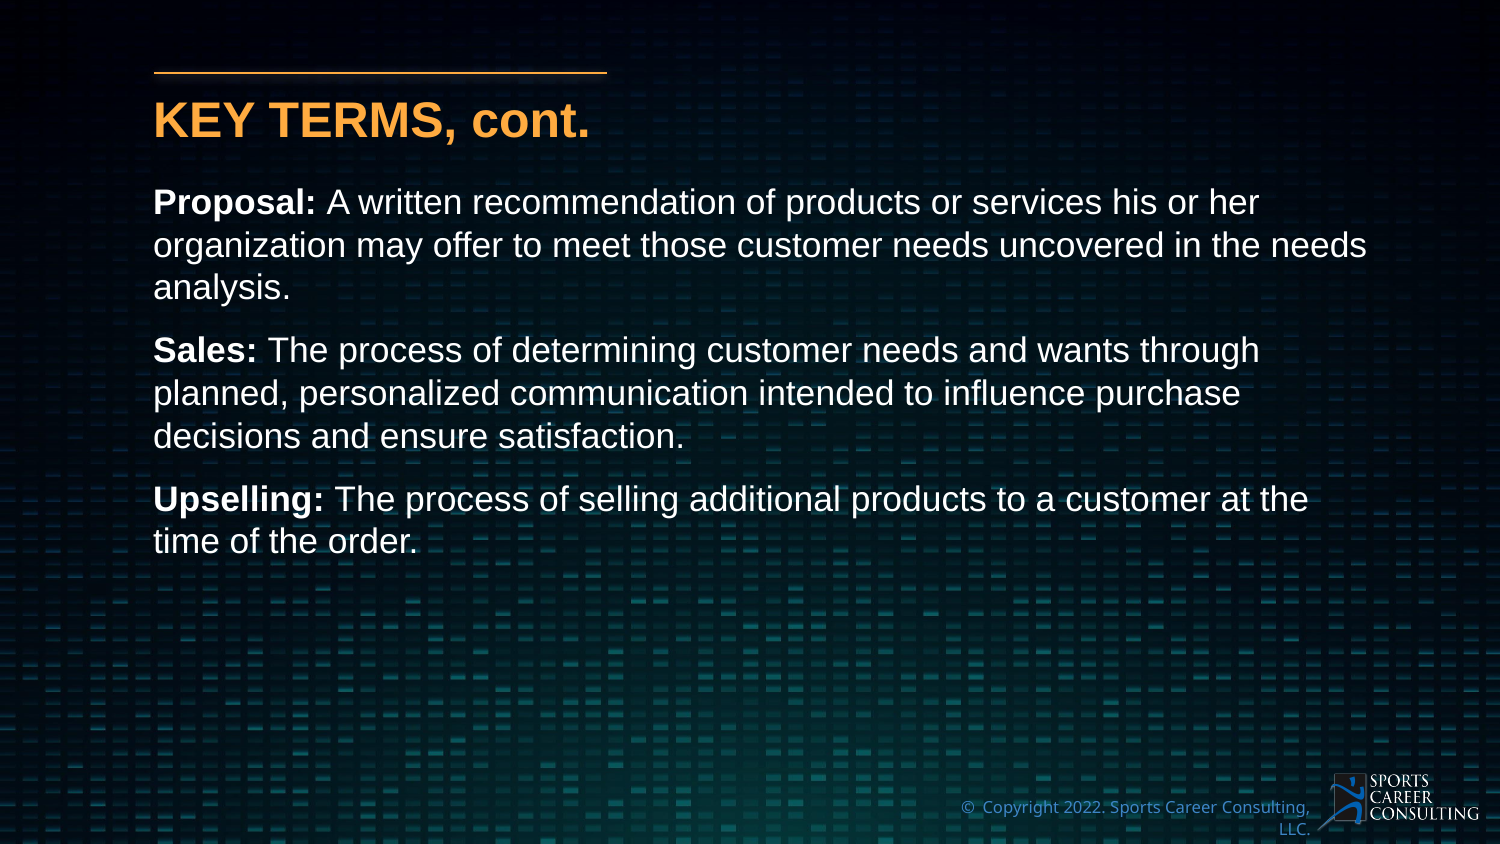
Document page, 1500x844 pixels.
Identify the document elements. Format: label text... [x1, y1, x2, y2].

list Proposal: A written recommendation of products or services his or her organization may offer to meet those customer needs uncovered in the needs analysis. Sales: The process of determining customer needs and wants through planned, personalized communication intended to influence purchase decisions and ensure satisfaction. Upselling: The process of selling additional products to a customer at the time of the order. [138, 164, 1399, 748]
title KEY TERMS, cont. [138, 72, 927, 165]
picture [0, 0, 1500, 844]
text_box © Copyright 2022. Sports Career Consulting, LLC. [914, 769, 1326, 844]
